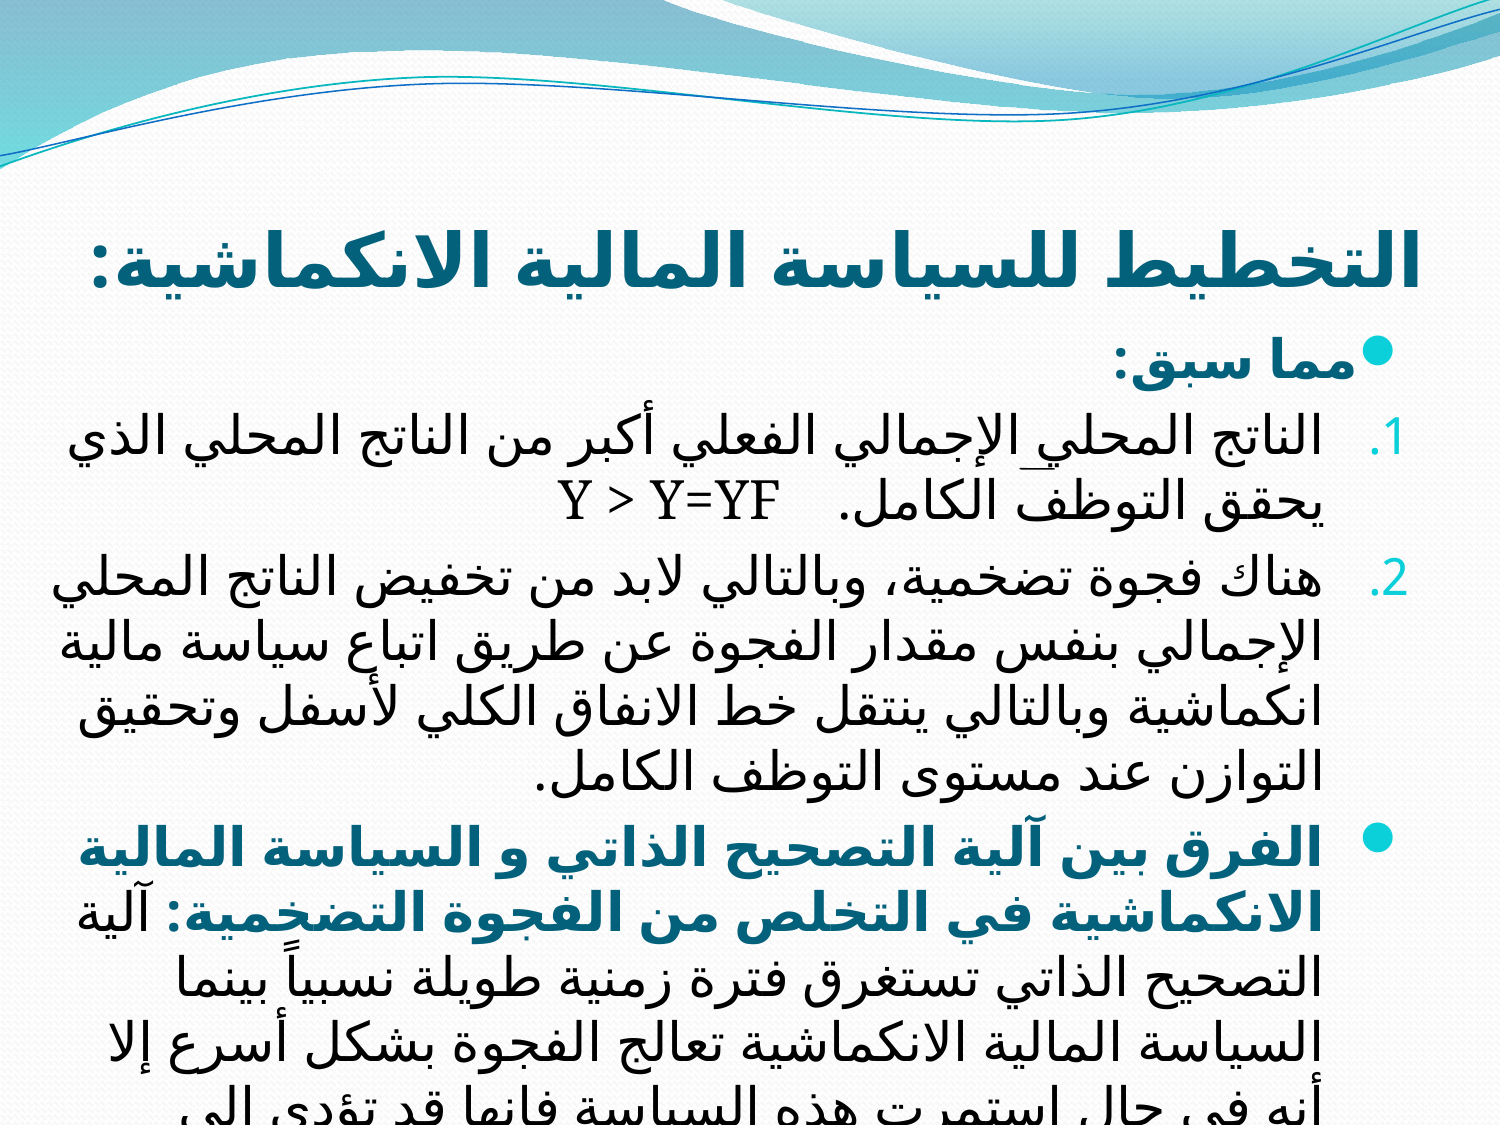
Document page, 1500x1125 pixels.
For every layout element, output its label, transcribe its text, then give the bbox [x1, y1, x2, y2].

title التخطيط للسياسة المالية الانكماشية: [75, 115, 1425, 303]
list مما سبق: الناتج المحلي الإجمالي الفعلي أكبر من الناتج المحلي الذي يحقق التوظف الكامل. Y > Y=YF هناك فجوة تضخمية، وبالتالي لابد من تخفيض الناتج المحلي الإجمالي بنفس مقدار الفجوة عن طريق اتباع سياسة مالية انكماشية وبالتالي ينتقل خط الانفاق الكلي لأسفل وتحقيق التوازن عند مستوى التوظف الكامل. الفرق بين آلية التصحيح الذاتي و السياسة المالية الانكماشية في التخلص من الفجوة التضخمية: آلية التصحيح الذاتي تستغرق فترة زمنية طويلة نسبياً بينما السياسة المالية الانكماشية تعالج الفجوة بشكل أسرع إلا أنه في حال استمرت هذه السياسة فإنها قد تؤدي إلى بطالة. [23, 317, 1425, 1038]
footer [437, 1042, 988, 1103]
